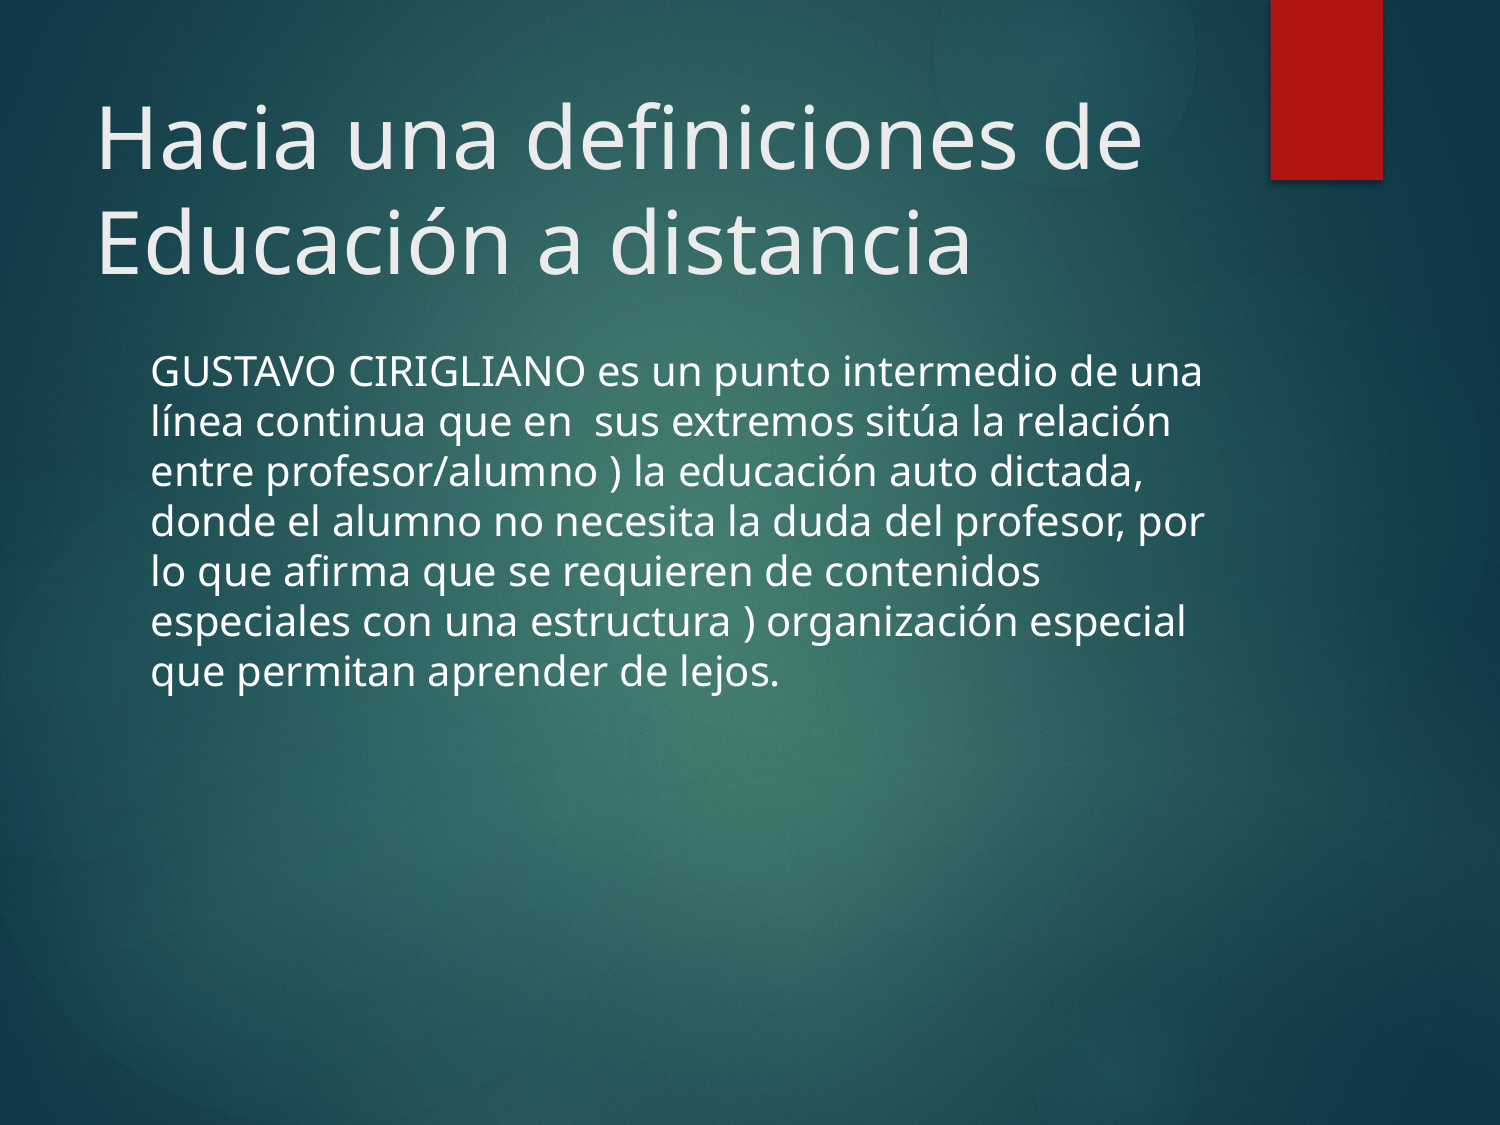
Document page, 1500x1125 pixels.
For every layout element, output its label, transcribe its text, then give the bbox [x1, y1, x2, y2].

list GUSTAVO CIRIGLIANO es un punto intermedio de una línea continua que en sus extremos sitúa la relación entre profesor/alumno ) la educación auto dictada, donde el alumno no necesita la duda del profesor, por lo que afirma que se requieren de contenidos especiales con una estructura ) organización especial que permitan aprender de lejos. [135, 336, 1237, 1025]
title Hacia una definiciones de Educación a distancia [79, 74, 1237, 304]
